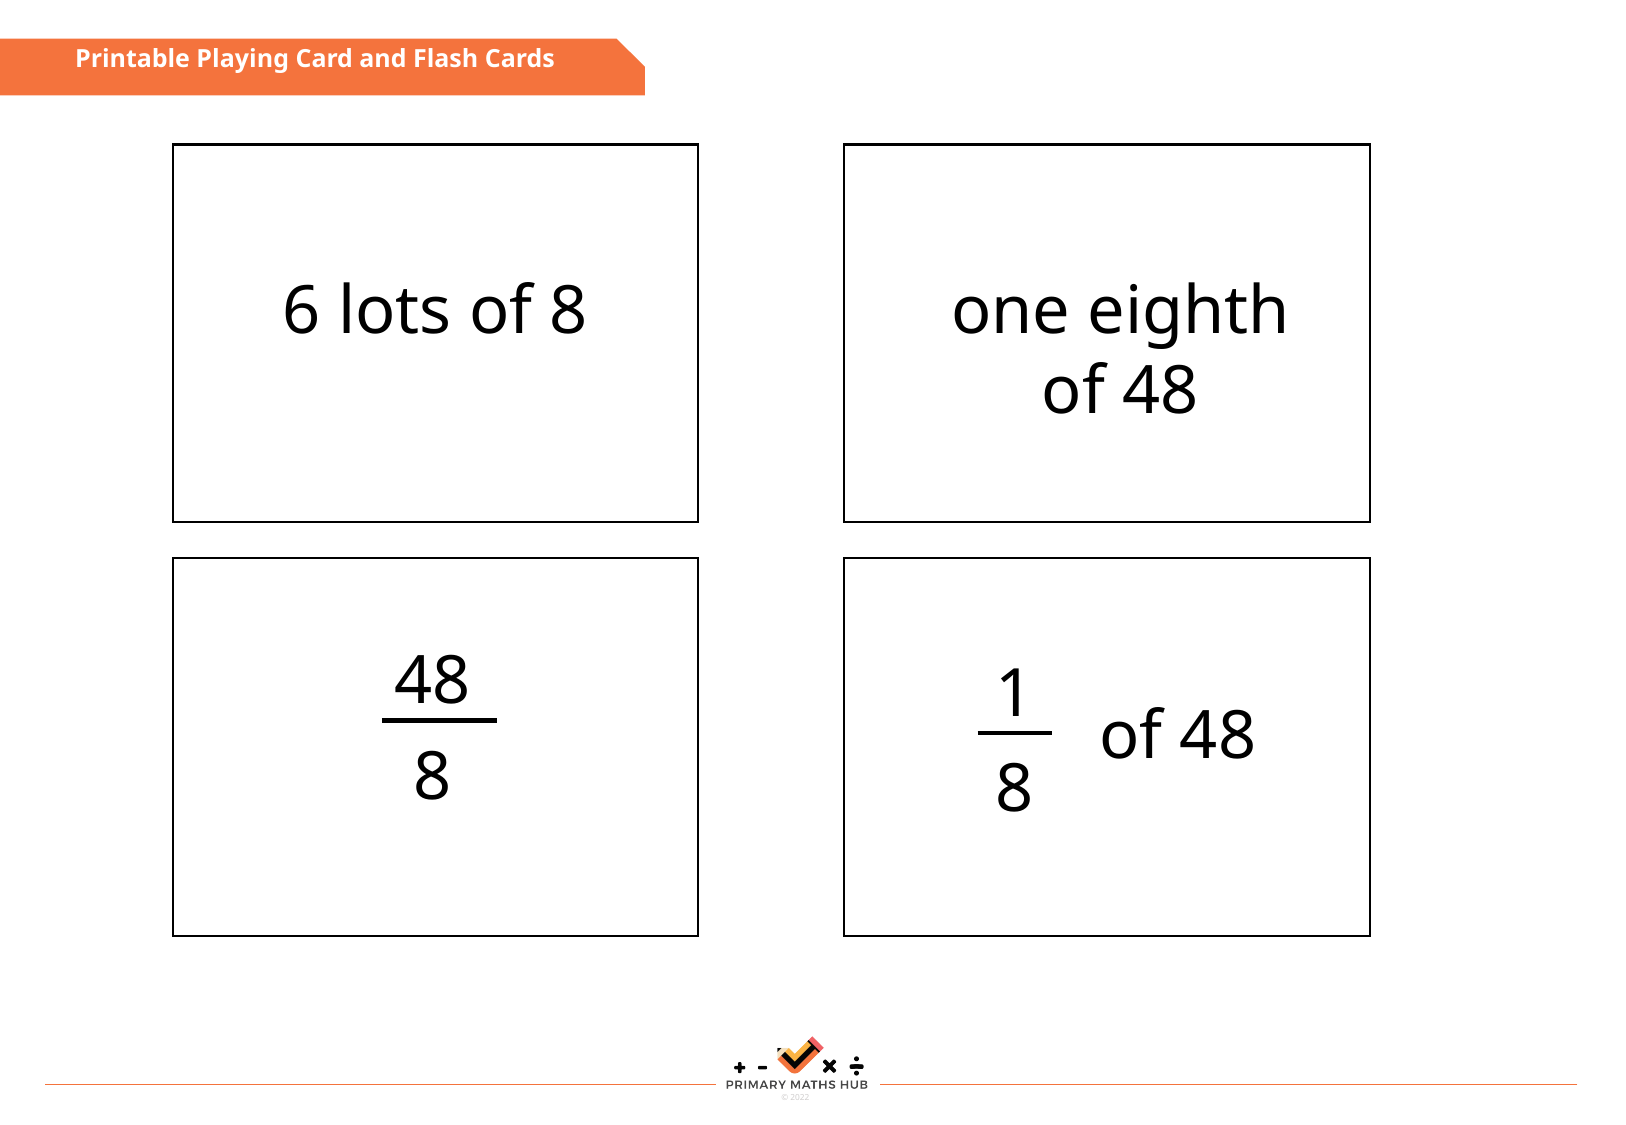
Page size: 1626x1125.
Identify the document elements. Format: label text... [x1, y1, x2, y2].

text_box Printable Playing Card and Flash Cards [0, 37, 646, 97]
text_box one eighth of 48 [899, 259, 1342, 435]
text_box [172, 143, 699, 259]
picture [722, 1034, 872, 1094]
table_header 48 [368, 625, 497, 720]
table_header 1 [978, 638, 1052, 731]
text_box [172, 355, 699, 523]
table_cell 8 [368, 720, 497, 815]
text_box [843, 557, 1371, 937]
text_box of 48 [1058, 684, 1298, 780]
text_box 6 lots of 8 [172, 259, 699, 355]
text_box [172, 557, 699, 937]
text_box © 2022 [720, 1084, 870, 1110]
table_cell 8 [978, 735, 1052, 828]
text_box [843, 143, 1371, 523]
